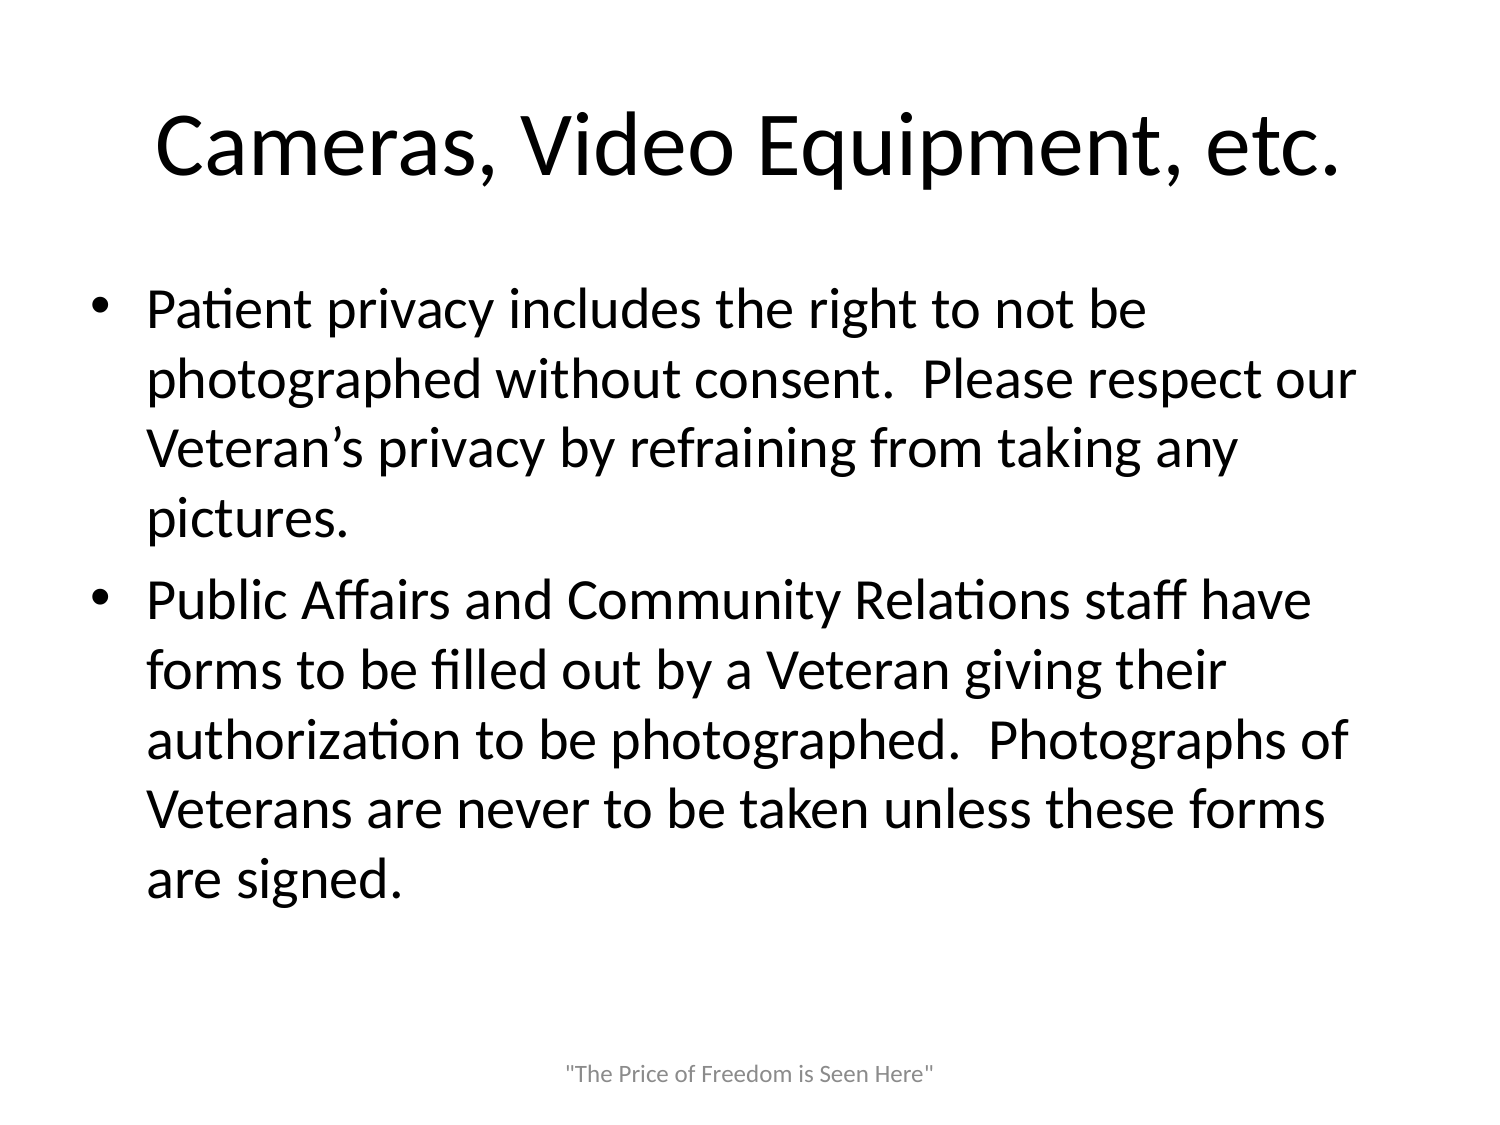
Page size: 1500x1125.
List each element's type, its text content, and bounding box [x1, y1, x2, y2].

list Patient privacy includes the right to not be photographed without consent. Please respect our Veteran’s privacy by refraining from taking any pictures. Public Affairs and Community Relations staff have forms to be filled out by a Veteran giving their authorization to be photographed. Photographs of Veterans are never to be taken unless these forms are signed. [75, 262, 1425, 1005]
footer "The Price of Freedom is Seen Here" [512, 1042, 988, 1103]
title Cameras, Video Equipment, etc. [75, 45, 1425, 233]
